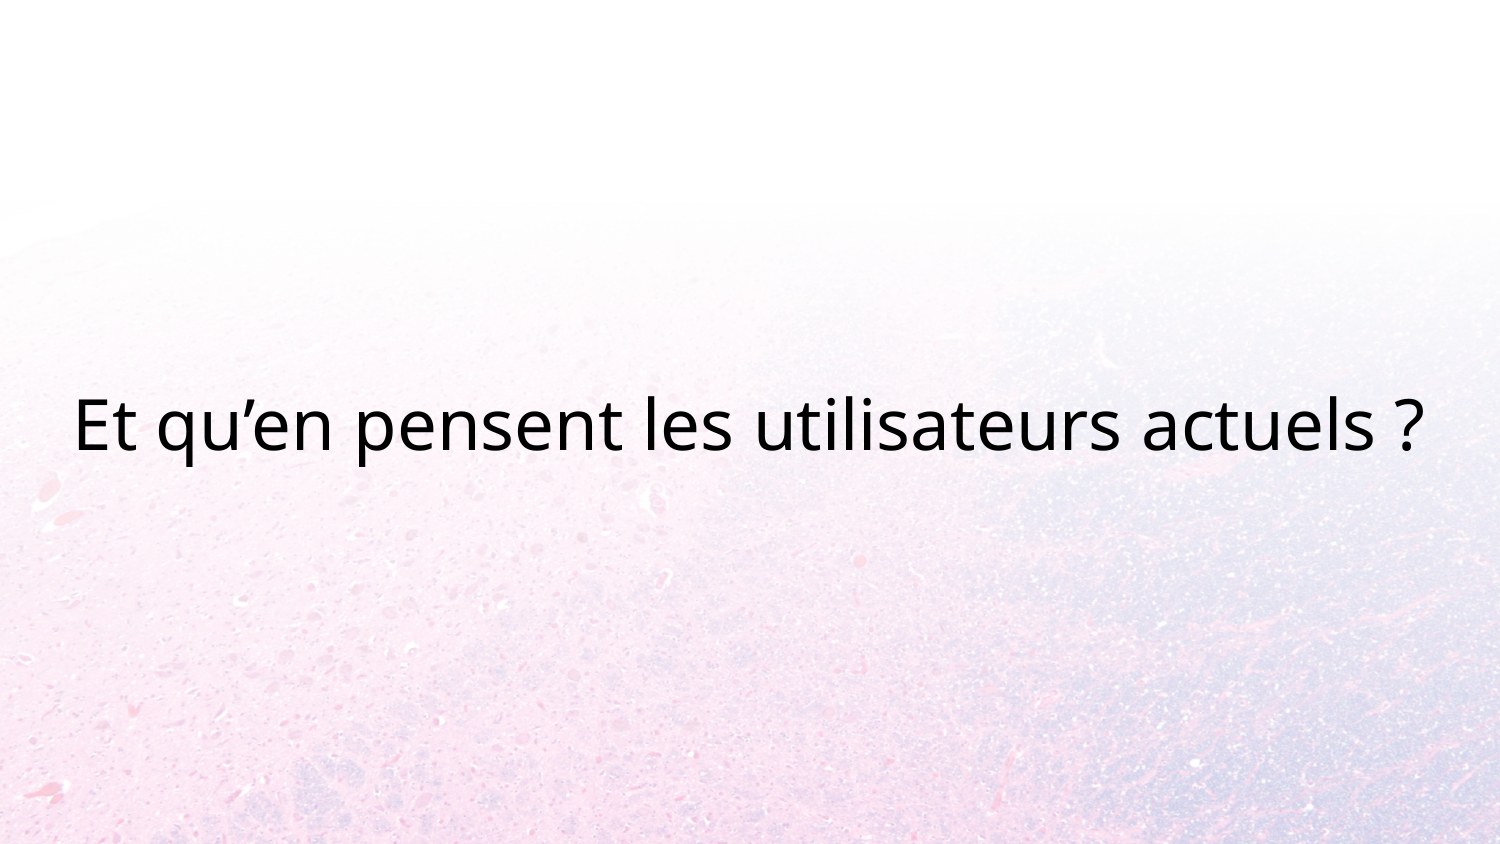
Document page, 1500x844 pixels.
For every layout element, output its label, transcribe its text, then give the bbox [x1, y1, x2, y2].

picture [0, 0, 1500, 844]
title Et qu’en pensent les utilisateurs actuels ? [51, 352, 1449, 491]
